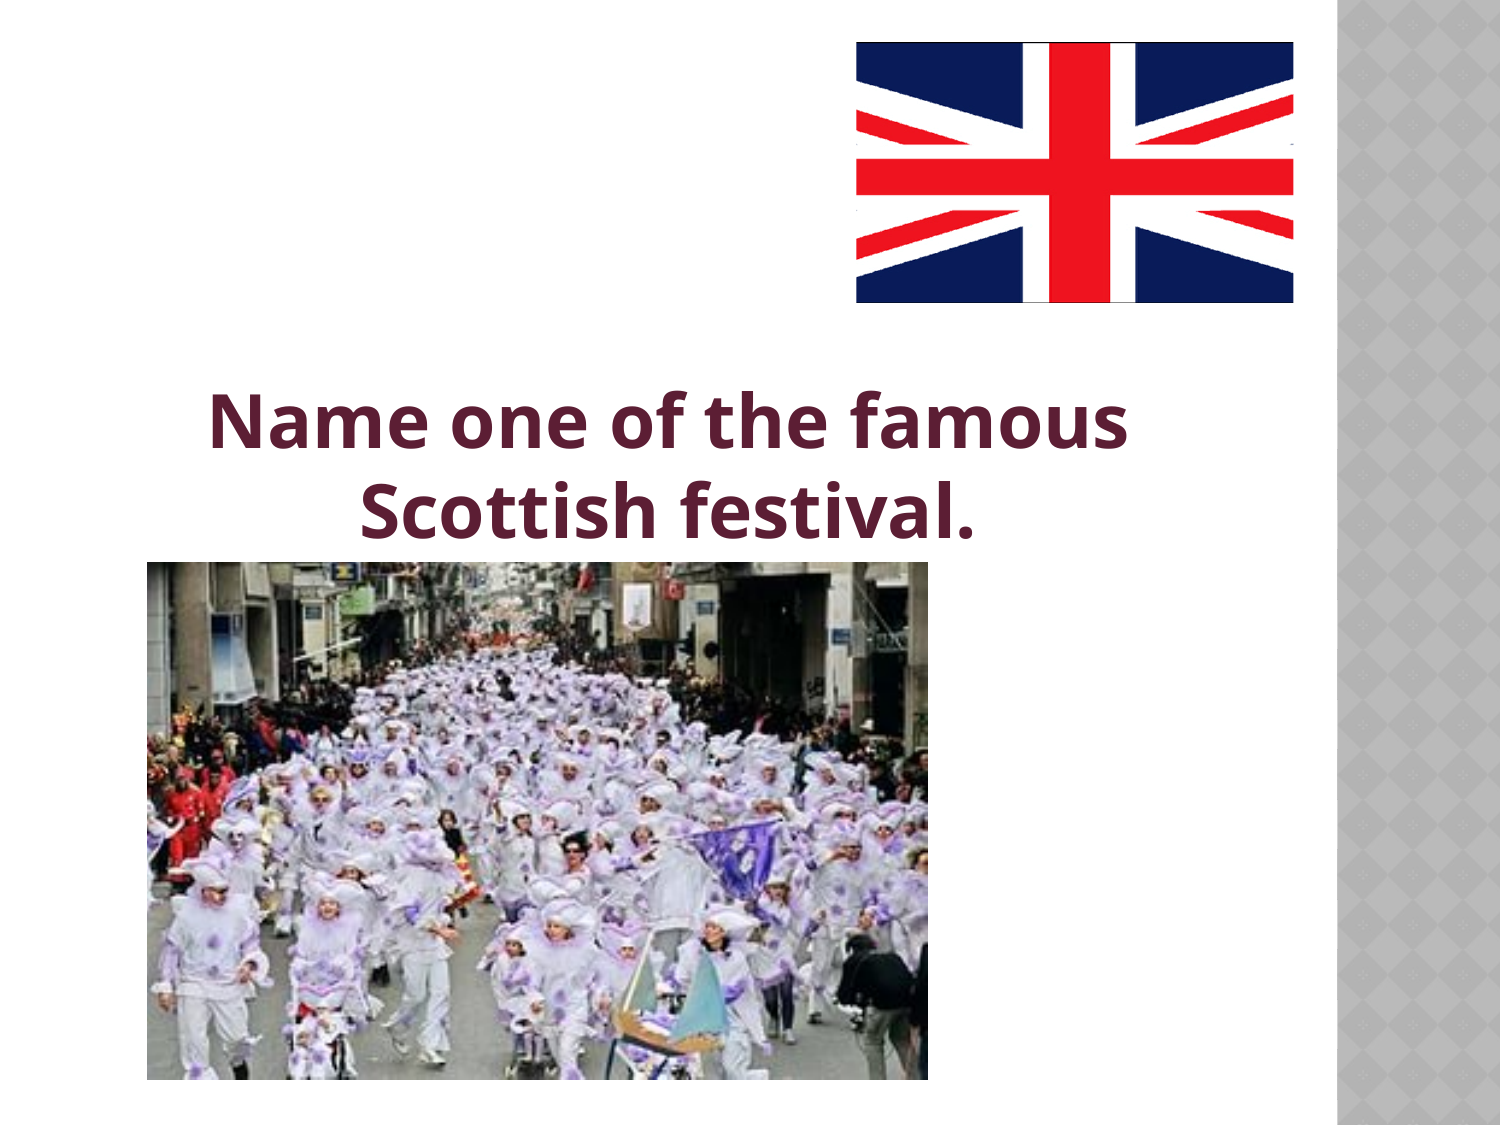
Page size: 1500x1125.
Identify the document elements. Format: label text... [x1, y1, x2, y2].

picture [855, 42, 1294, 303]
list Name one of the famous Scottish festival. [75, 264, 1263, 1059]
picture [147, 561, 928, 1081]
